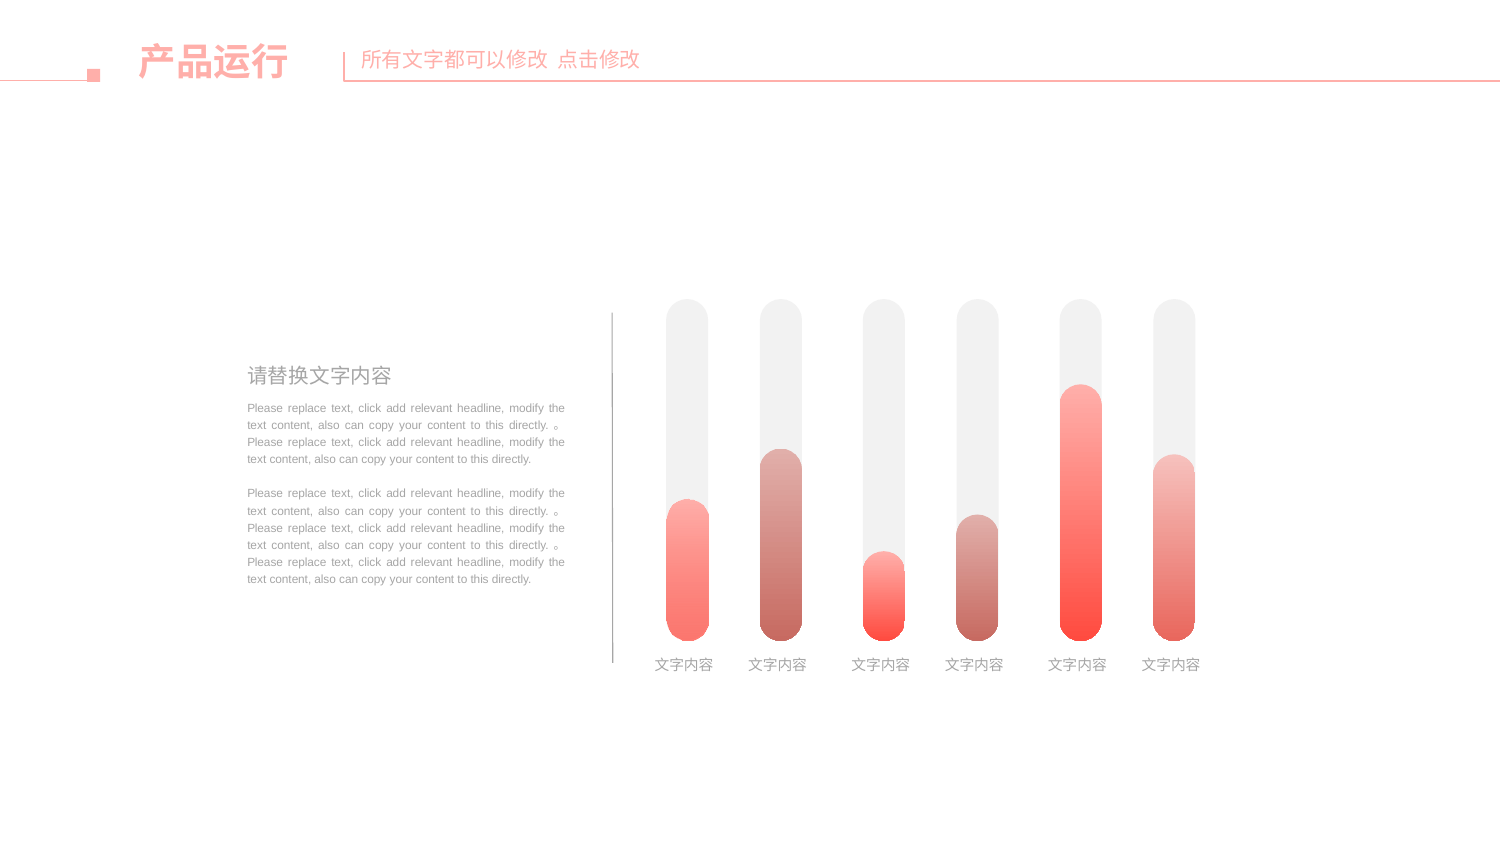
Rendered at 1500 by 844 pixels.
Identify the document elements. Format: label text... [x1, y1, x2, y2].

text_box 文字内容 [632, 651, 726, 674]
text_box Please replace text, click add relevant headline, modify the text content, also can copy your content to this directly.。 Please replace text, click add relevant headline, modify the text content, also can copy your content to this directly. Please replace text, click add relevant headline, modify the text content, also can copy your content to this directly.。 Please replace text, click add relevant headline, modify the text content, also can copy your content to this directly.。 Please replace text, click add relevant headline, modify the text content, also can copy your content to this directly. [247, 397, 566, 586]
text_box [665, 298, 1196, 641]
text_box 文字内容 [922, 651, 1025, 674]
text_box 文字内容 [829, 651, 922, 674]
text_box 文字内容 [1119, 651, 1223, 674]
text_box 文字内容 [726, 651, 829, 674]
text_box 请替换文字内容 [247, 357, 467, 388]
text_box 文字内容 [1025, 651, 1119, 674]
